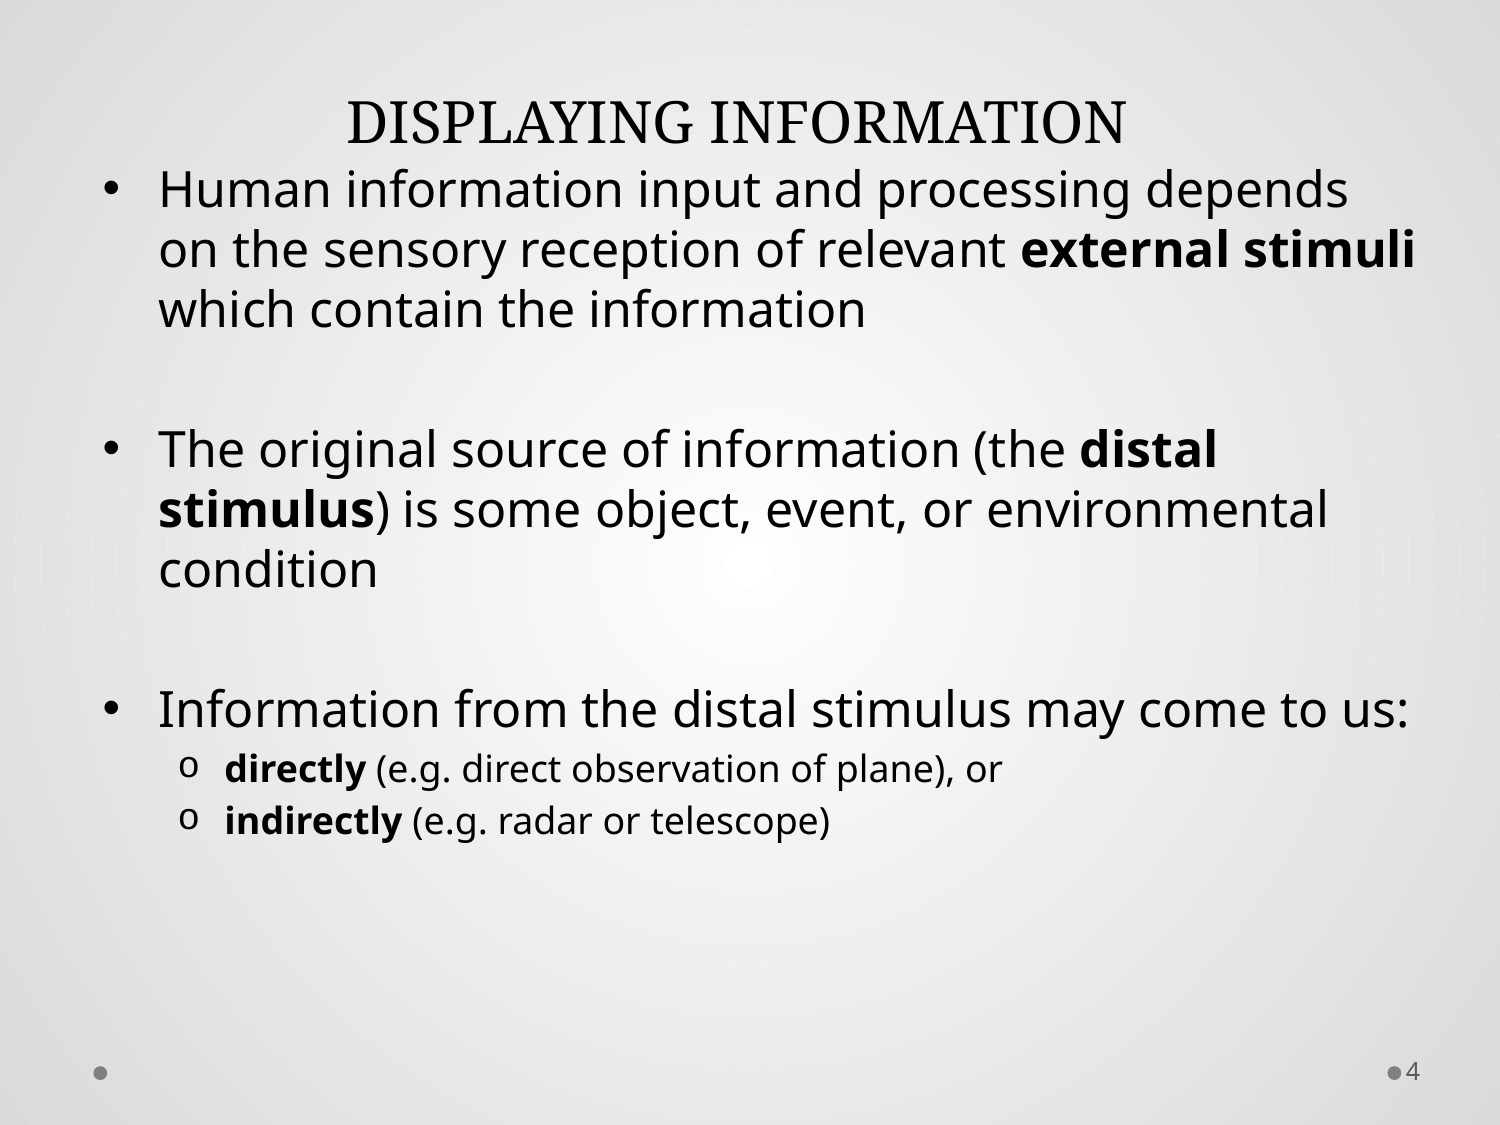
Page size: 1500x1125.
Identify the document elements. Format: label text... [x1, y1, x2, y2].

slide_number 4 [1401, 1042, 1494, 1103]
list Human information input and processing depends on the sensory reception of relevant external stimuli which contain the information The original source of information (the distal stimulus) is some object, event, or environmental condition Information from the distal stimulus may come to us: directly (e.g. direct observation of plane), or indirectly (e.g. radar or telescope) [87, 149, 1438, 1125]
title DISPLAYING INFORMATION [62, 62, 1413, 163]
